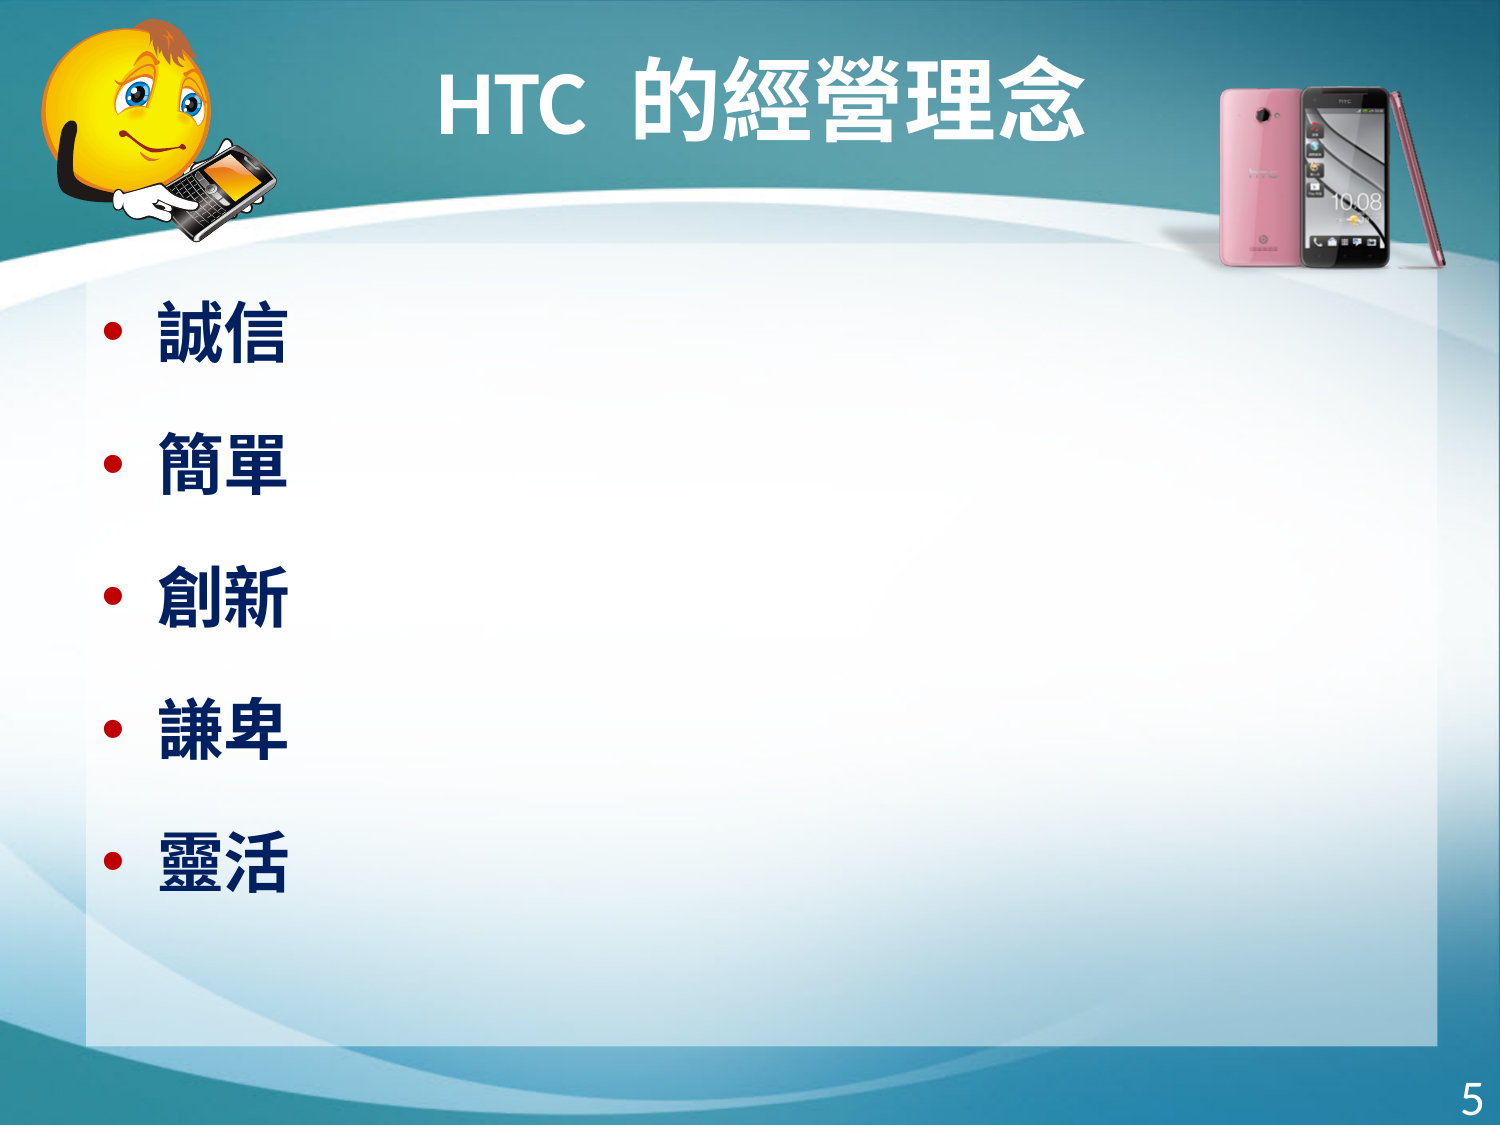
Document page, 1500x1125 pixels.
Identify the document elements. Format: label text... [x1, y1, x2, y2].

list 誠信 簡單 創新 謙卑 靈活 [86, 243, 1438, 1047]
picture [0, 0, 1500, 1125]
slide_number 5 [1325, 1065, 1500, 1125]
title HTC 的經營理念 [87, 24, 1438, 185]
